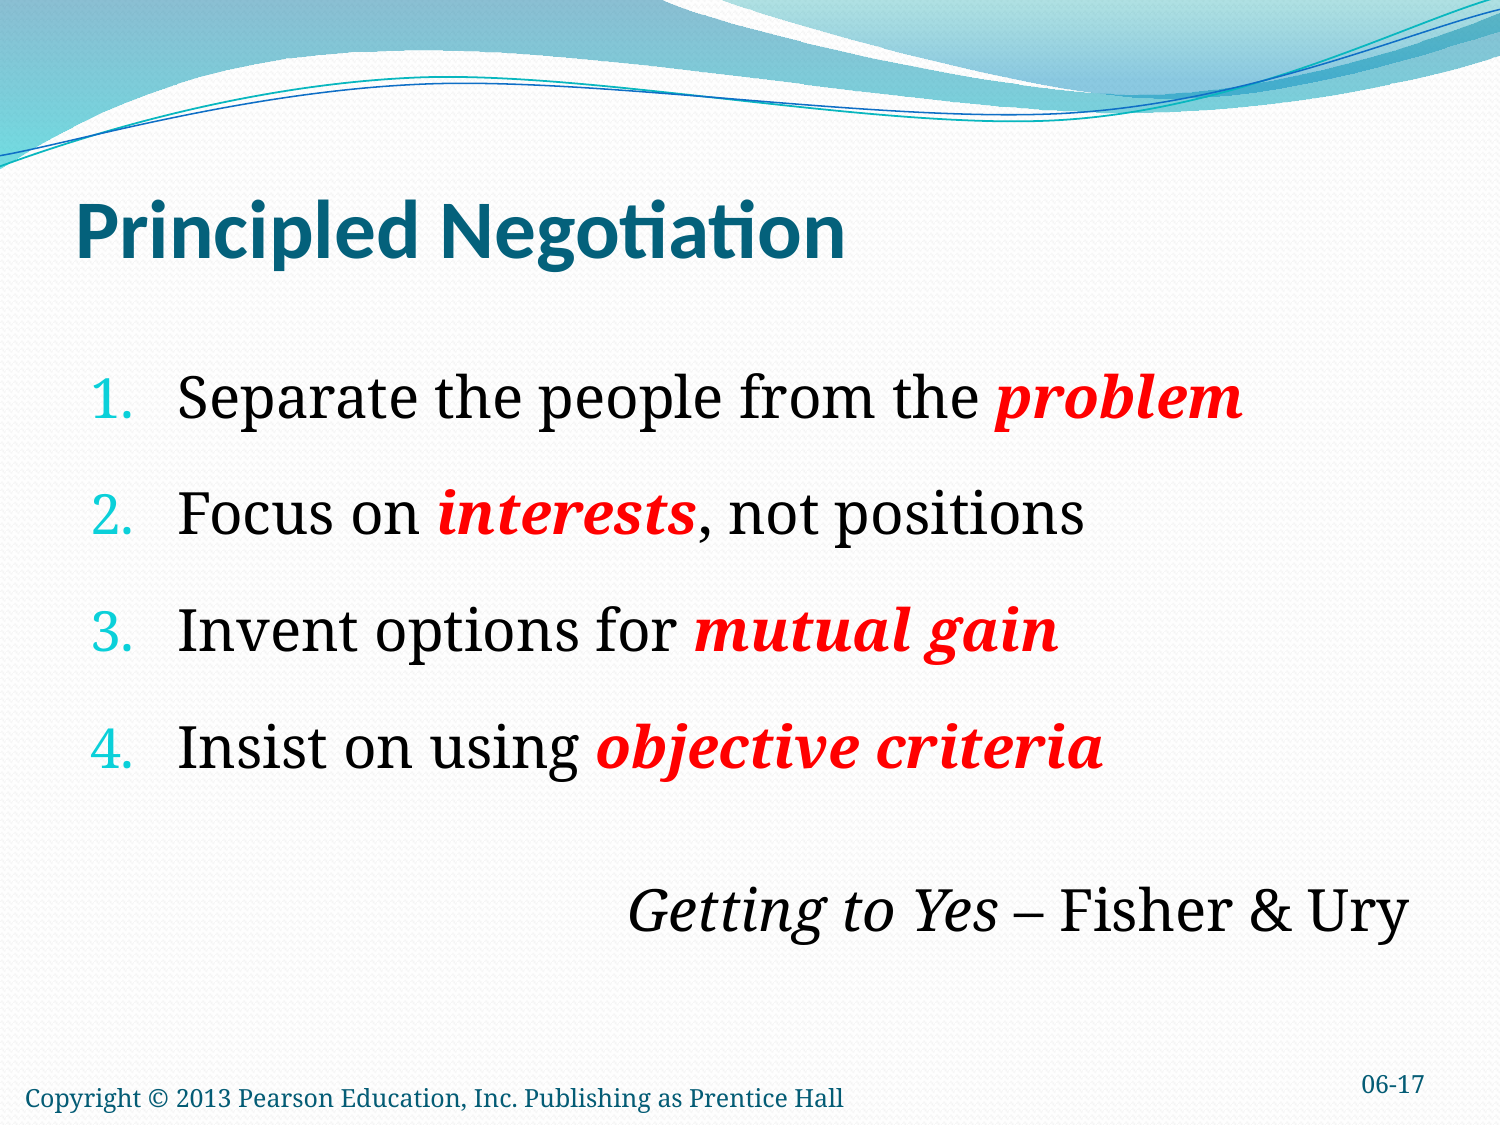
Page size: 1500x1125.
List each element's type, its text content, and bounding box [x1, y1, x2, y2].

slide_number 06-17 [1299, 1042, 1425, 1103]
title Principled Negotiation [74, 87, 1426, 276]
list Separate the people from the problem Focus on interests, not positions Invent options for mutual gain Insist on using objective criteria Getting to Yes – Fisher & Ury [74, 317, 1426, 1038]
